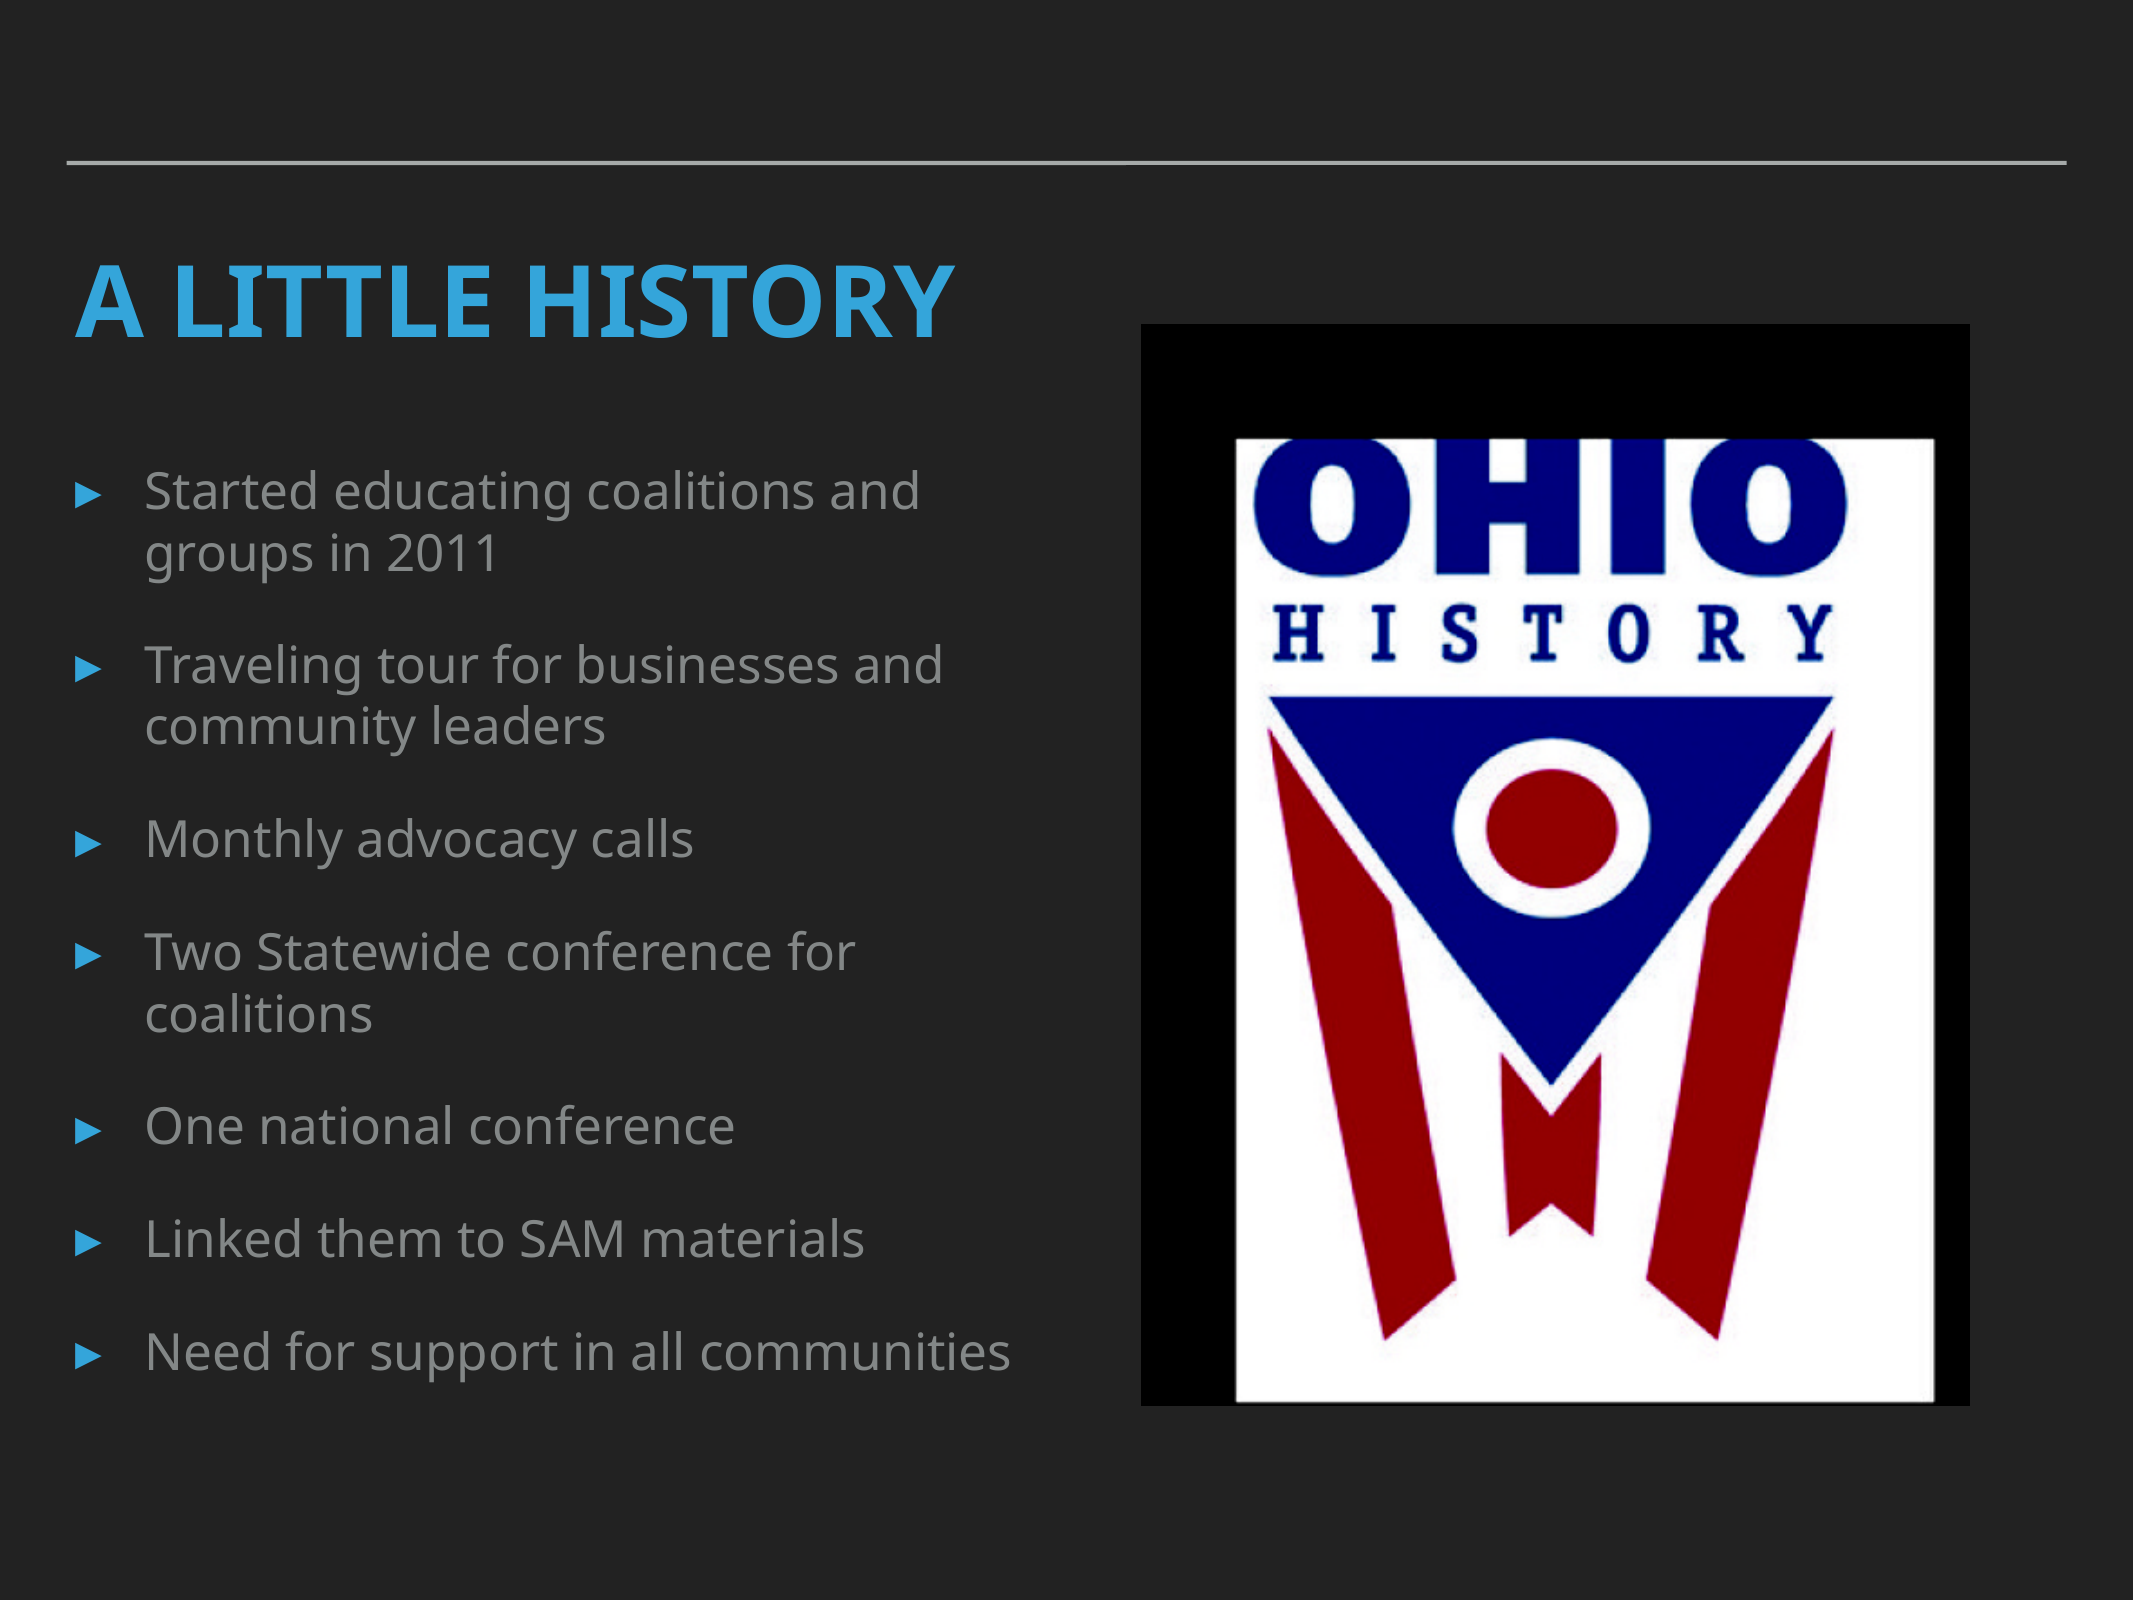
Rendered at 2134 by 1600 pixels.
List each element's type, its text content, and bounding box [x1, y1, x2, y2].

title A little history [66, 251, 2068, 372]
picture [1141, 324, 1970, 1406]
list Started educating coalitions and groups in 2011 Traveling tour for businesses and community leaders Monthly advocacy calls Two Statewide conference for coalitions One national conference Linked them to SAM materials Need for support in all communities [66, 449, 1030, 1453]
